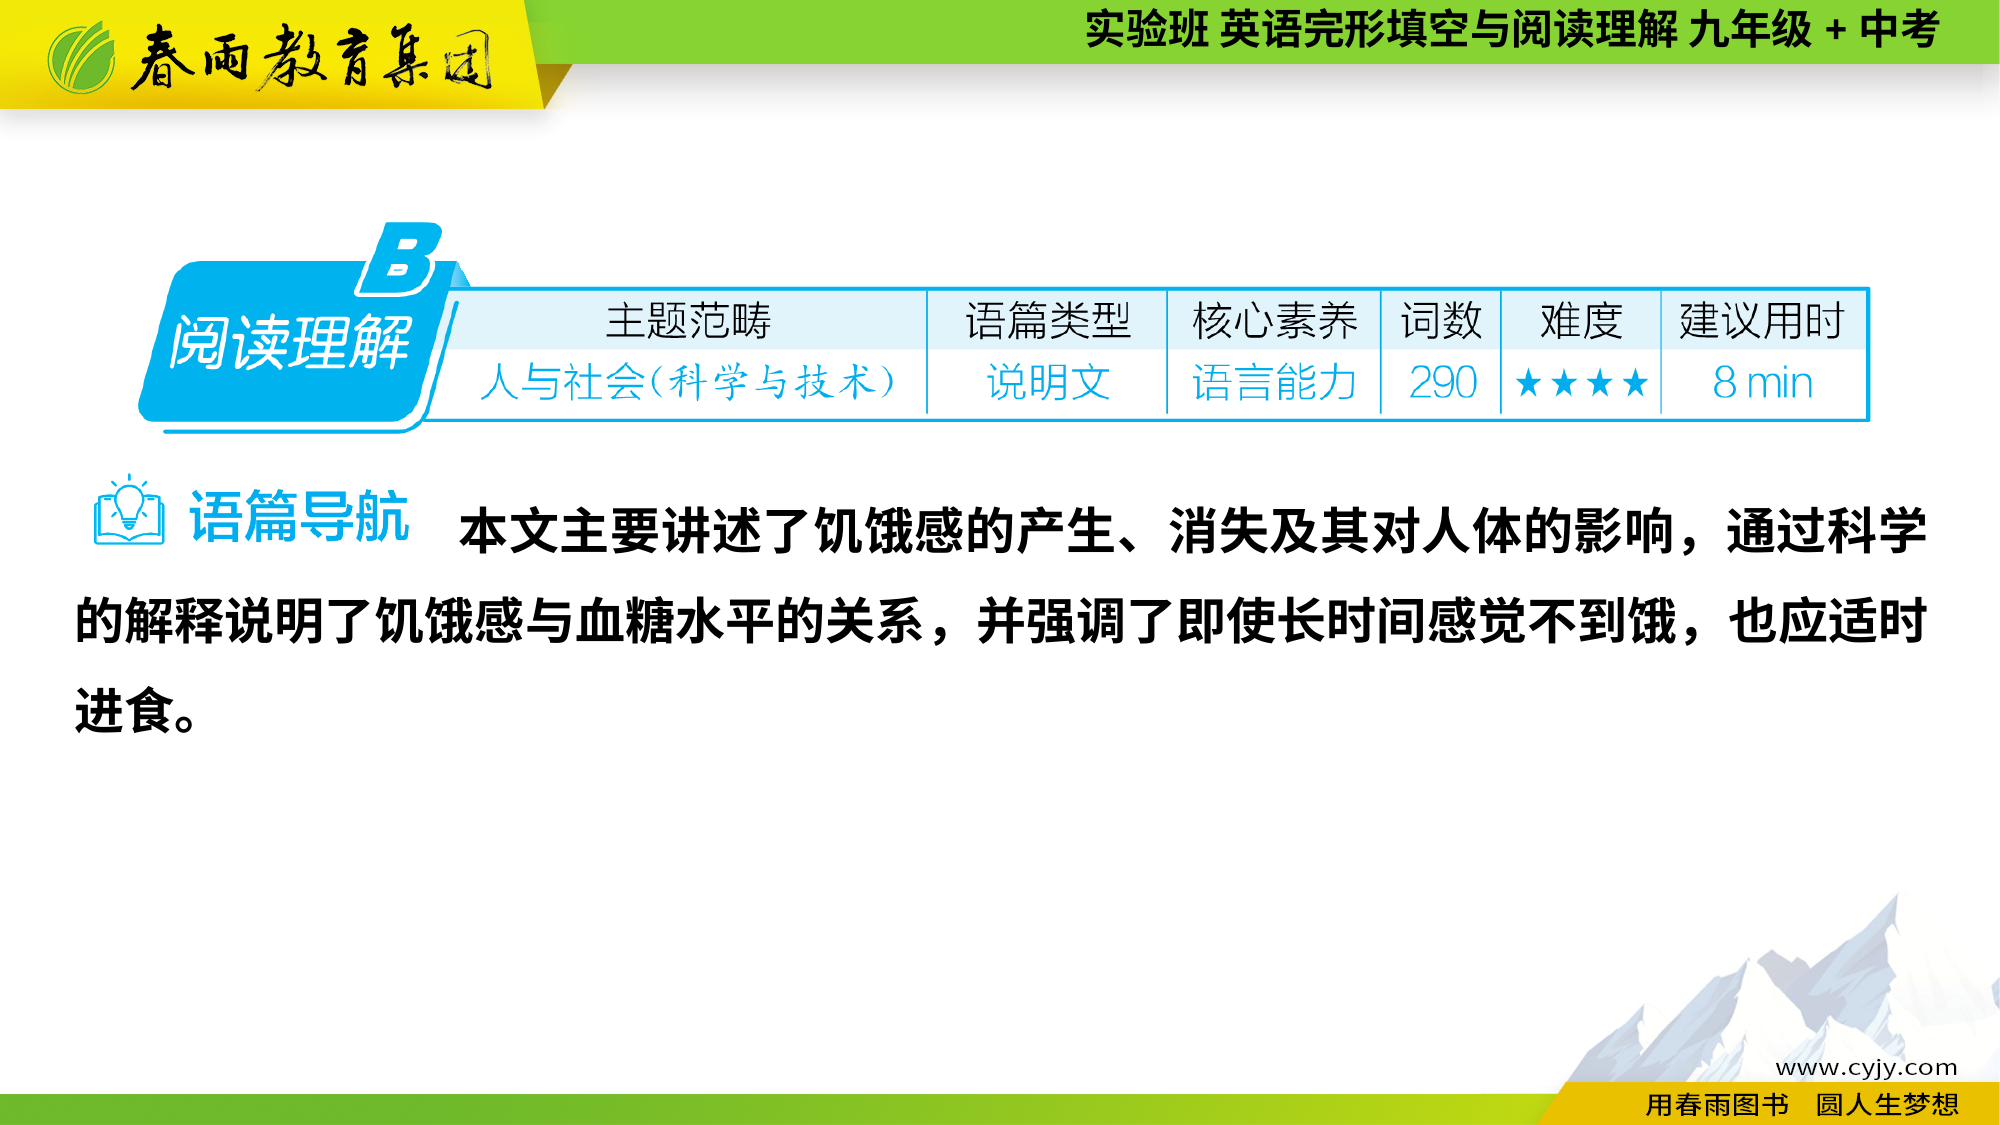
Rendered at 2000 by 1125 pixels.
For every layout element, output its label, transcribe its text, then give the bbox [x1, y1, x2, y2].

picture [0, 0, 2000, 1125]
list 本文主要讲述了饥饿感的产生、消失及其对人体的影响，通过科学的解释说明了饥饿感与血糖水平的关系，并强调了即使长时间感觉不到饿，也应适时进食。 [59, 461, 1944, 750]
